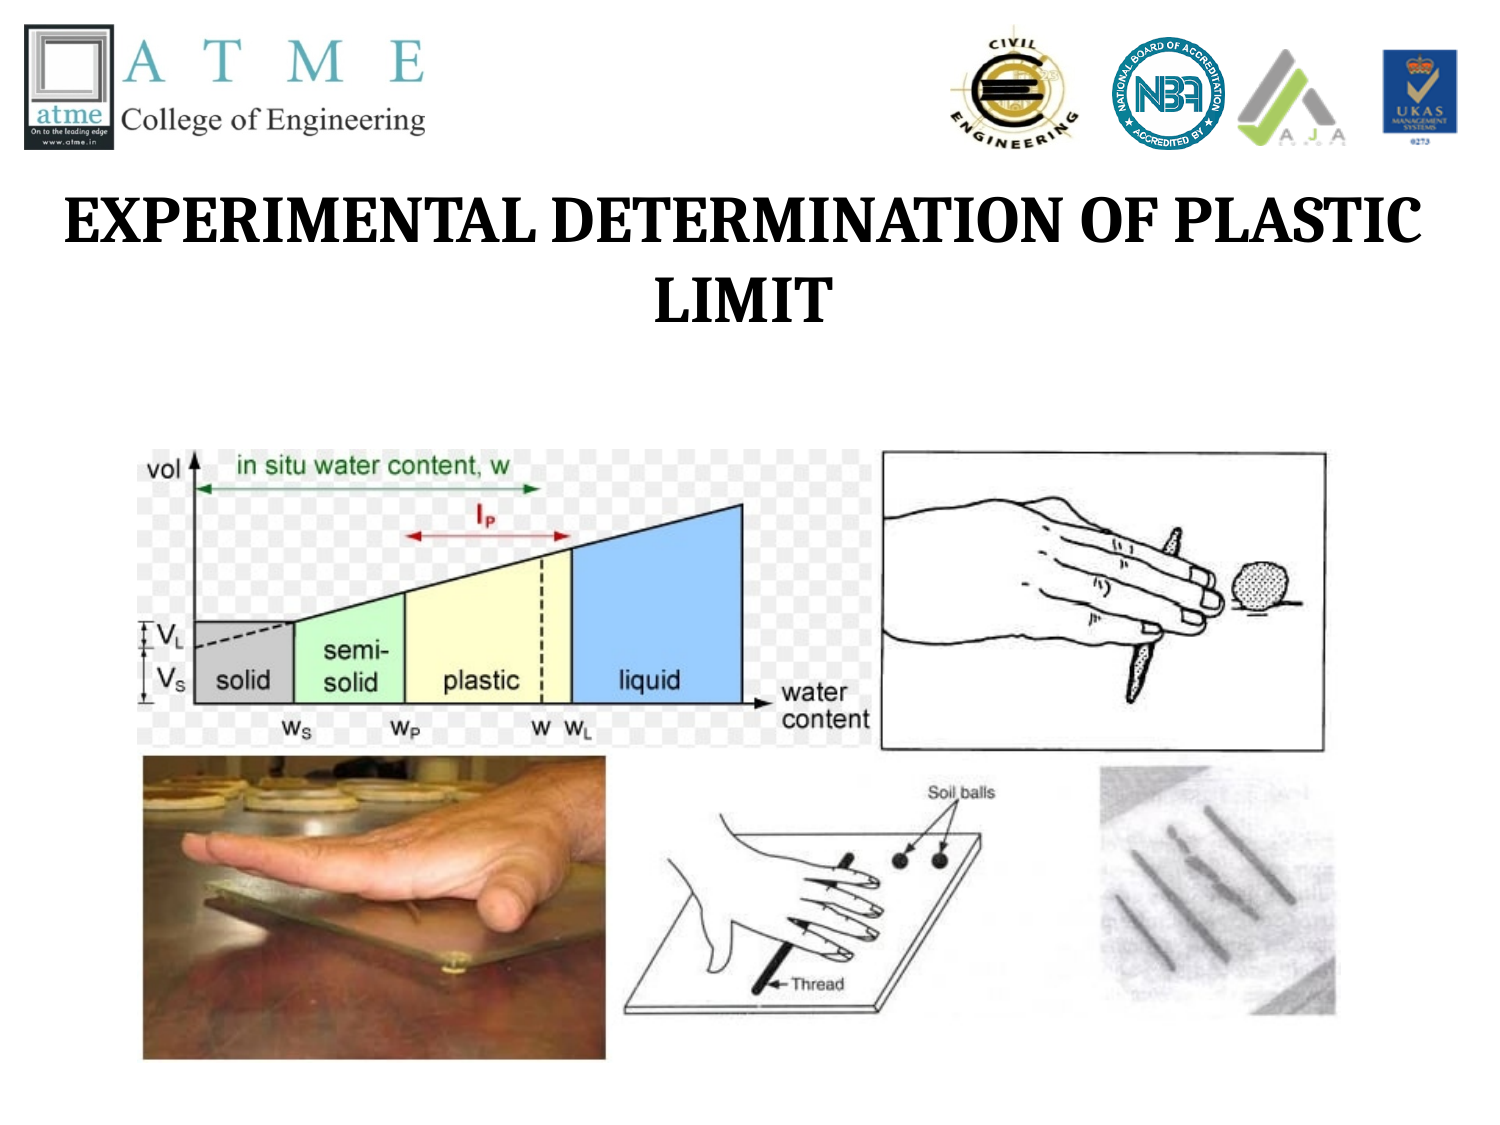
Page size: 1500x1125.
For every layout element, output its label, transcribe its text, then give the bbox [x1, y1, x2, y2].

picture [24, 24, 425, 150]
title EXPERIMENTAL DETERMINATION OF PLASTIC LIMIT [37, 162, 1450, 350]
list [137, 449, 1341, 1063]
picture [950, 24, 1080, 150]
picture [1209, 103, 1218, 120]
picture [1237, 49, 1458, 146]
picture [1179, 37, 1225, 79]
picture [1184, 109, 1225, 150]
picture [1112, 37, 1213, 150]
